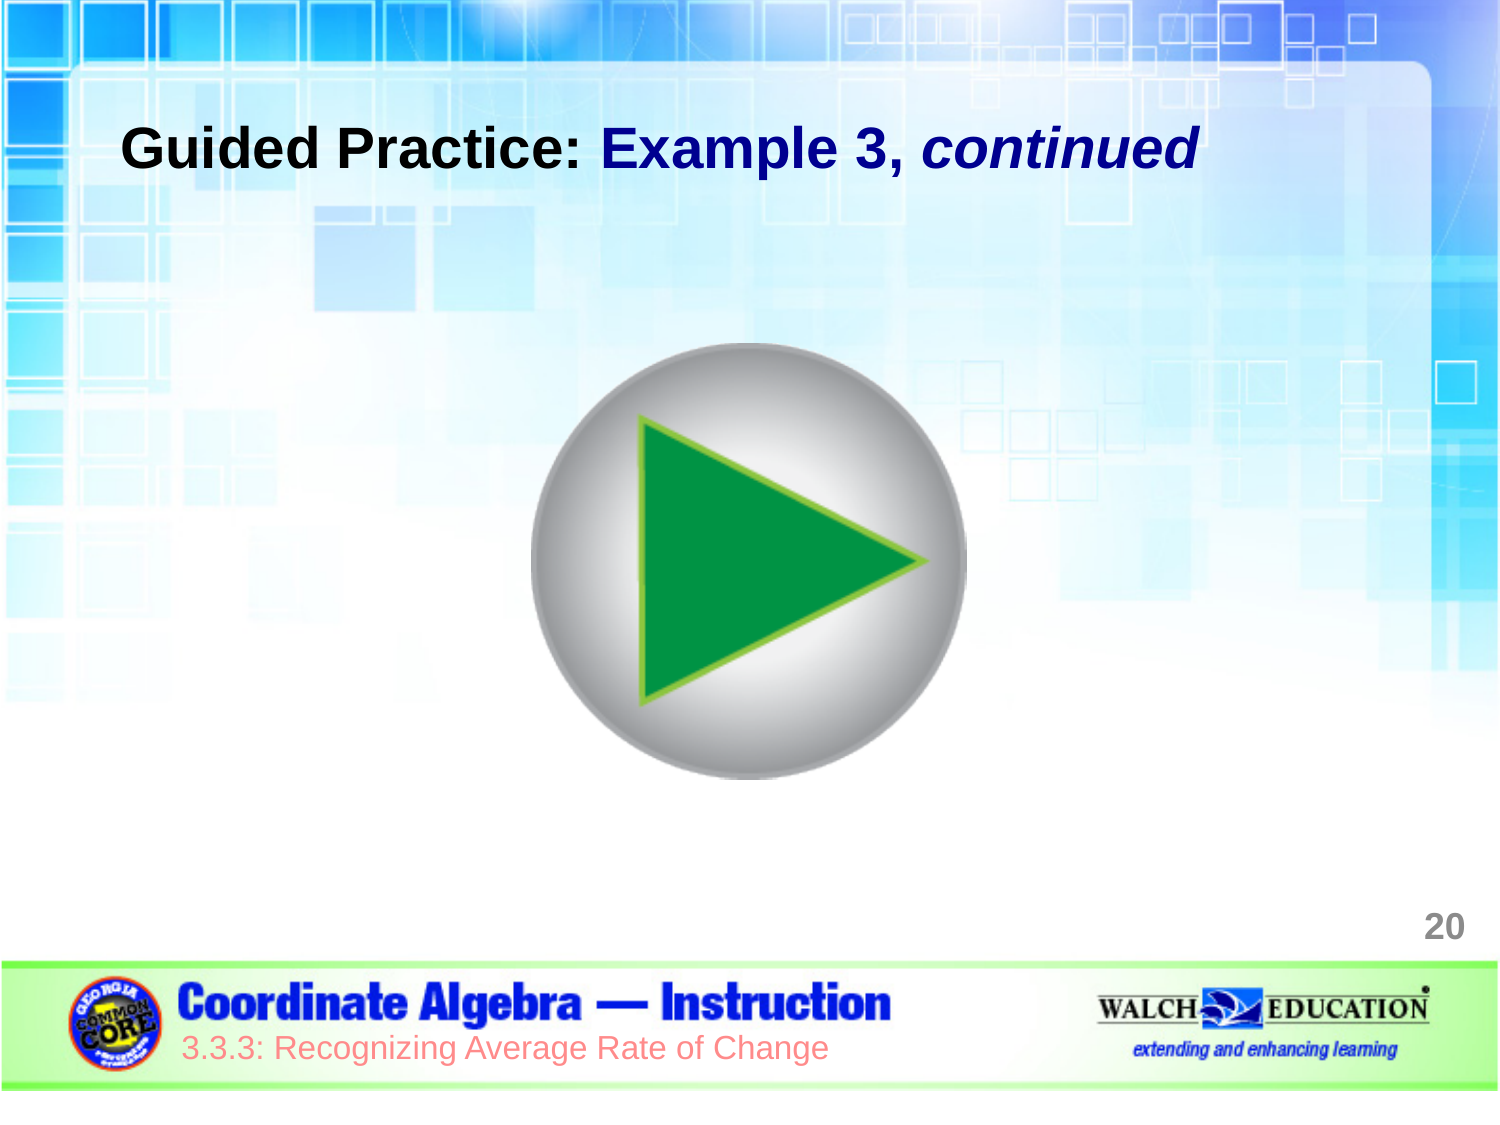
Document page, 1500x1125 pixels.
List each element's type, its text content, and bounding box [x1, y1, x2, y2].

slide_number 20 [1361, 901, 1481, 949]
picture [1, 0, 1500, 1091]
footer 3.3.3: Recognizing Average Rate of Change [166, 1024, 1080, 1069]
text_box Guided Practice: Example 3, continued [105, 103, 1394, 925]
